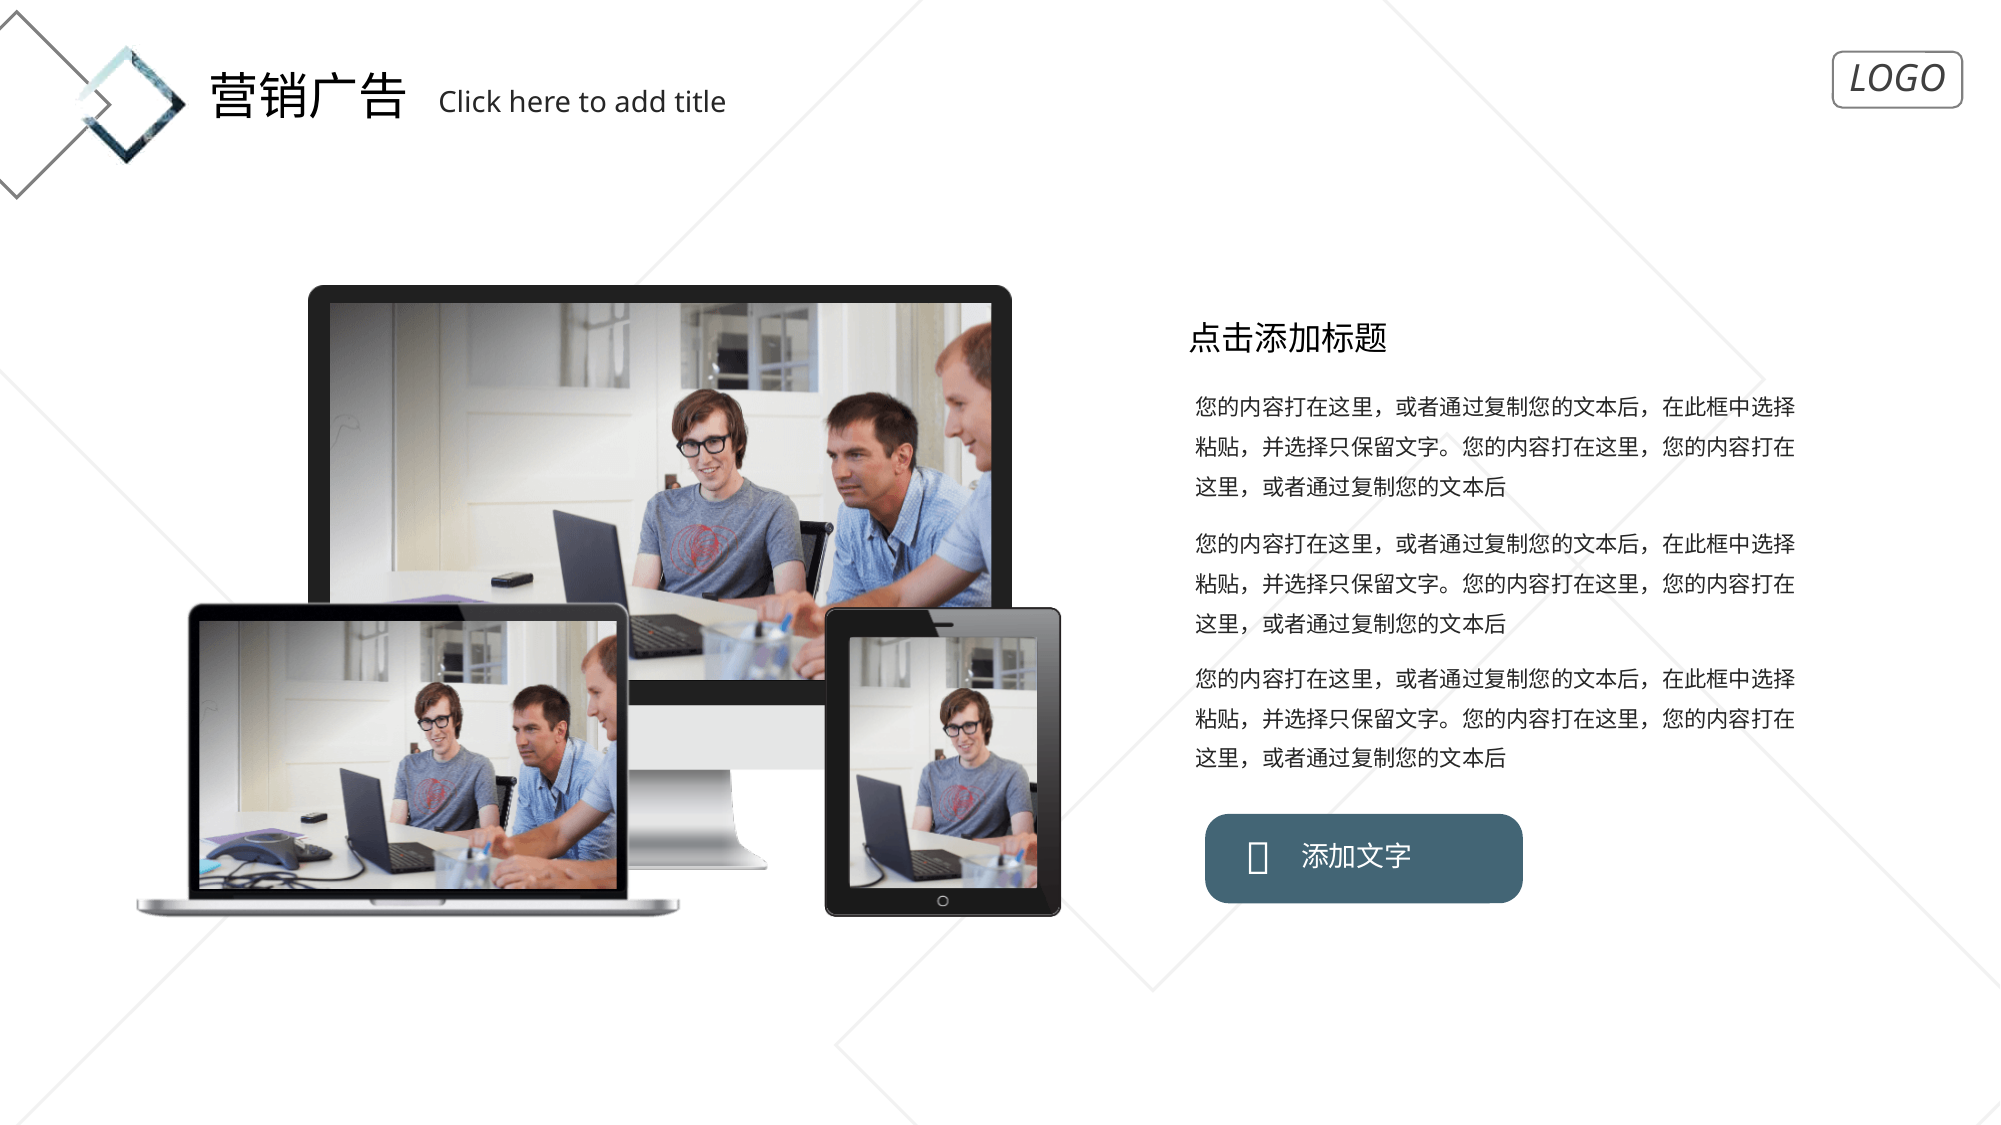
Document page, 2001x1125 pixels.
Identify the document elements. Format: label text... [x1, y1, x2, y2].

text_box 您的内容打在这里，或者通过复制您的文本后，在此框中选择粘贴，并选择只保留文字。您的内容打在这里，您的内容打在这里，或者通过复制您的文本后 [1175, 369, 1828, 487]
text_box Click here to add title [423, 69, 744, 126]
text_box 您的内容打在这里，或者通过复制您的文本后，在此框中选择粘贴，并选择只保留文字。您的内容打在这里，您的内容打在这里，或者通过复制您的文本后 [1175, 641, 1828, 758]
text_box 营销广告 [113, 57, 424, 133]
text_box 您的内容打在这里，或者通过复制您的文本后，在此框中选择粘贴，并选择只保留文字。您的内容打在这里，您的内容打在这里，或者通过复制您的文本后 [1175, 507, 1828, 624]
picture [113, 284, 1012, 939]
text_box 点击添加标题 [1173, 310, 1699, 365]
picture [64, 44, 189, 165]
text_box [1205, 813, 1523, 904]
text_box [824, 607, 1062, 917]
